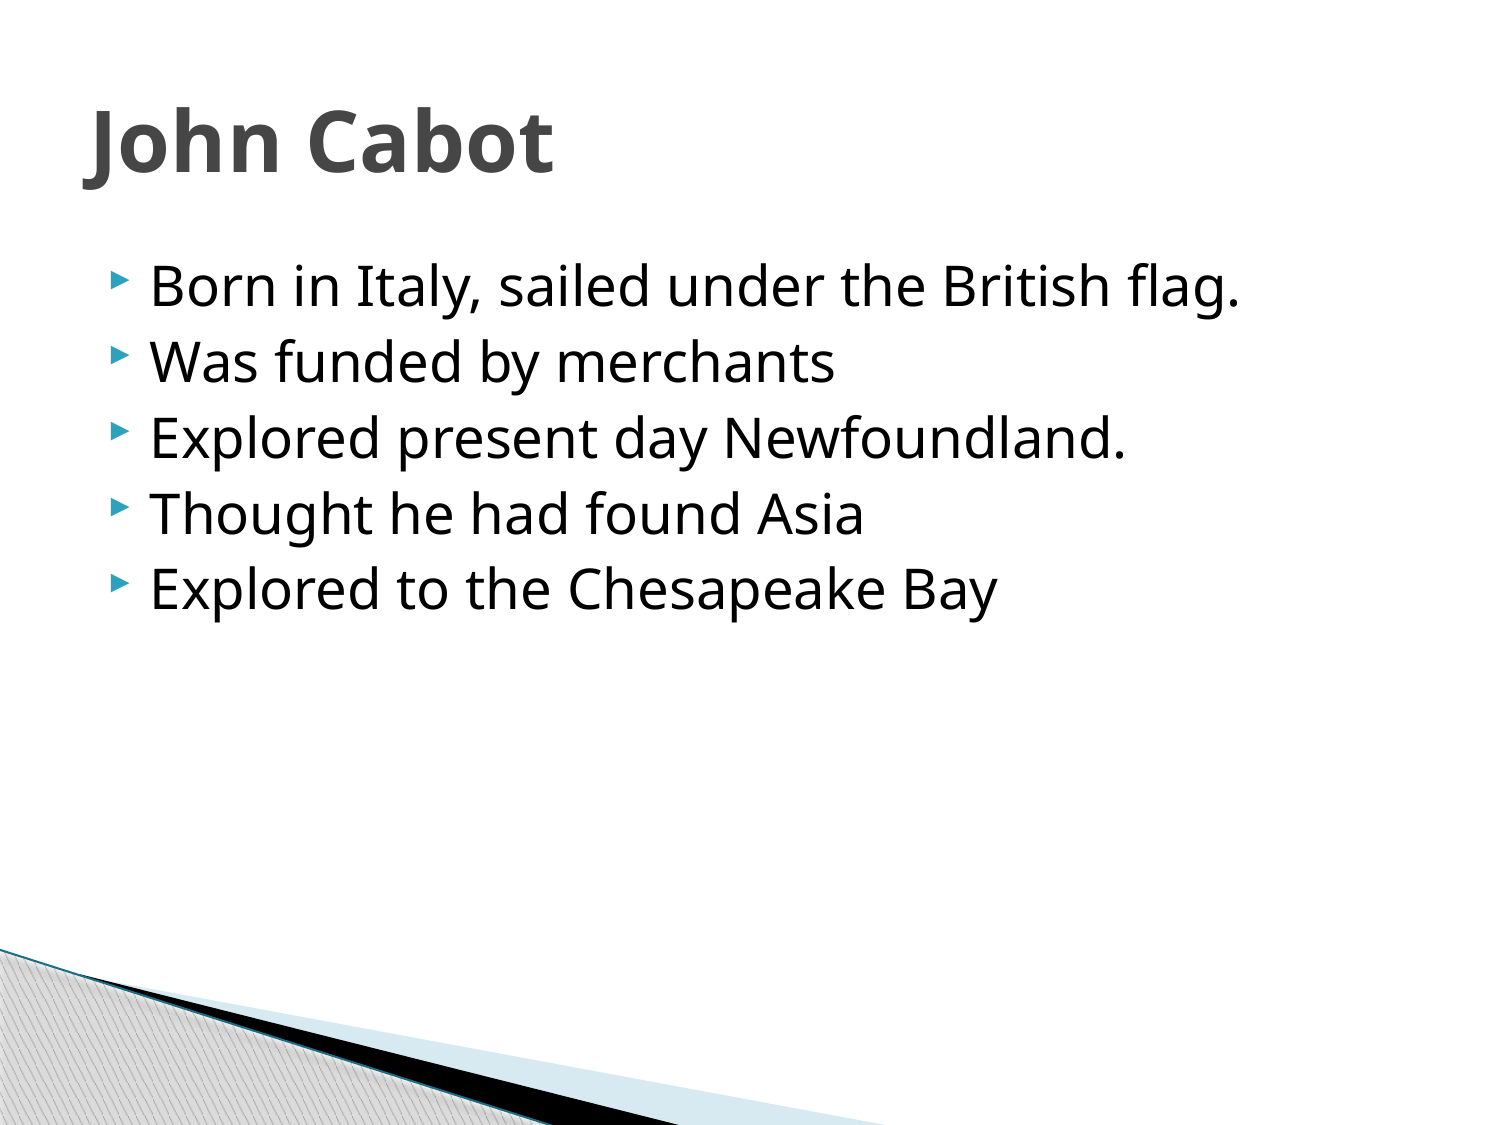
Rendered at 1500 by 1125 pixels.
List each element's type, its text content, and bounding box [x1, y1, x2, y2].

title John Cabot [75, 45, 1425, 233]
list Born in Italy, sailed under the British flag. Was funded by merchants Explored present day Newfoundland. Thought he had found Asia Explored to the Chesapeake Bay [75, 243, 1425, 986]
